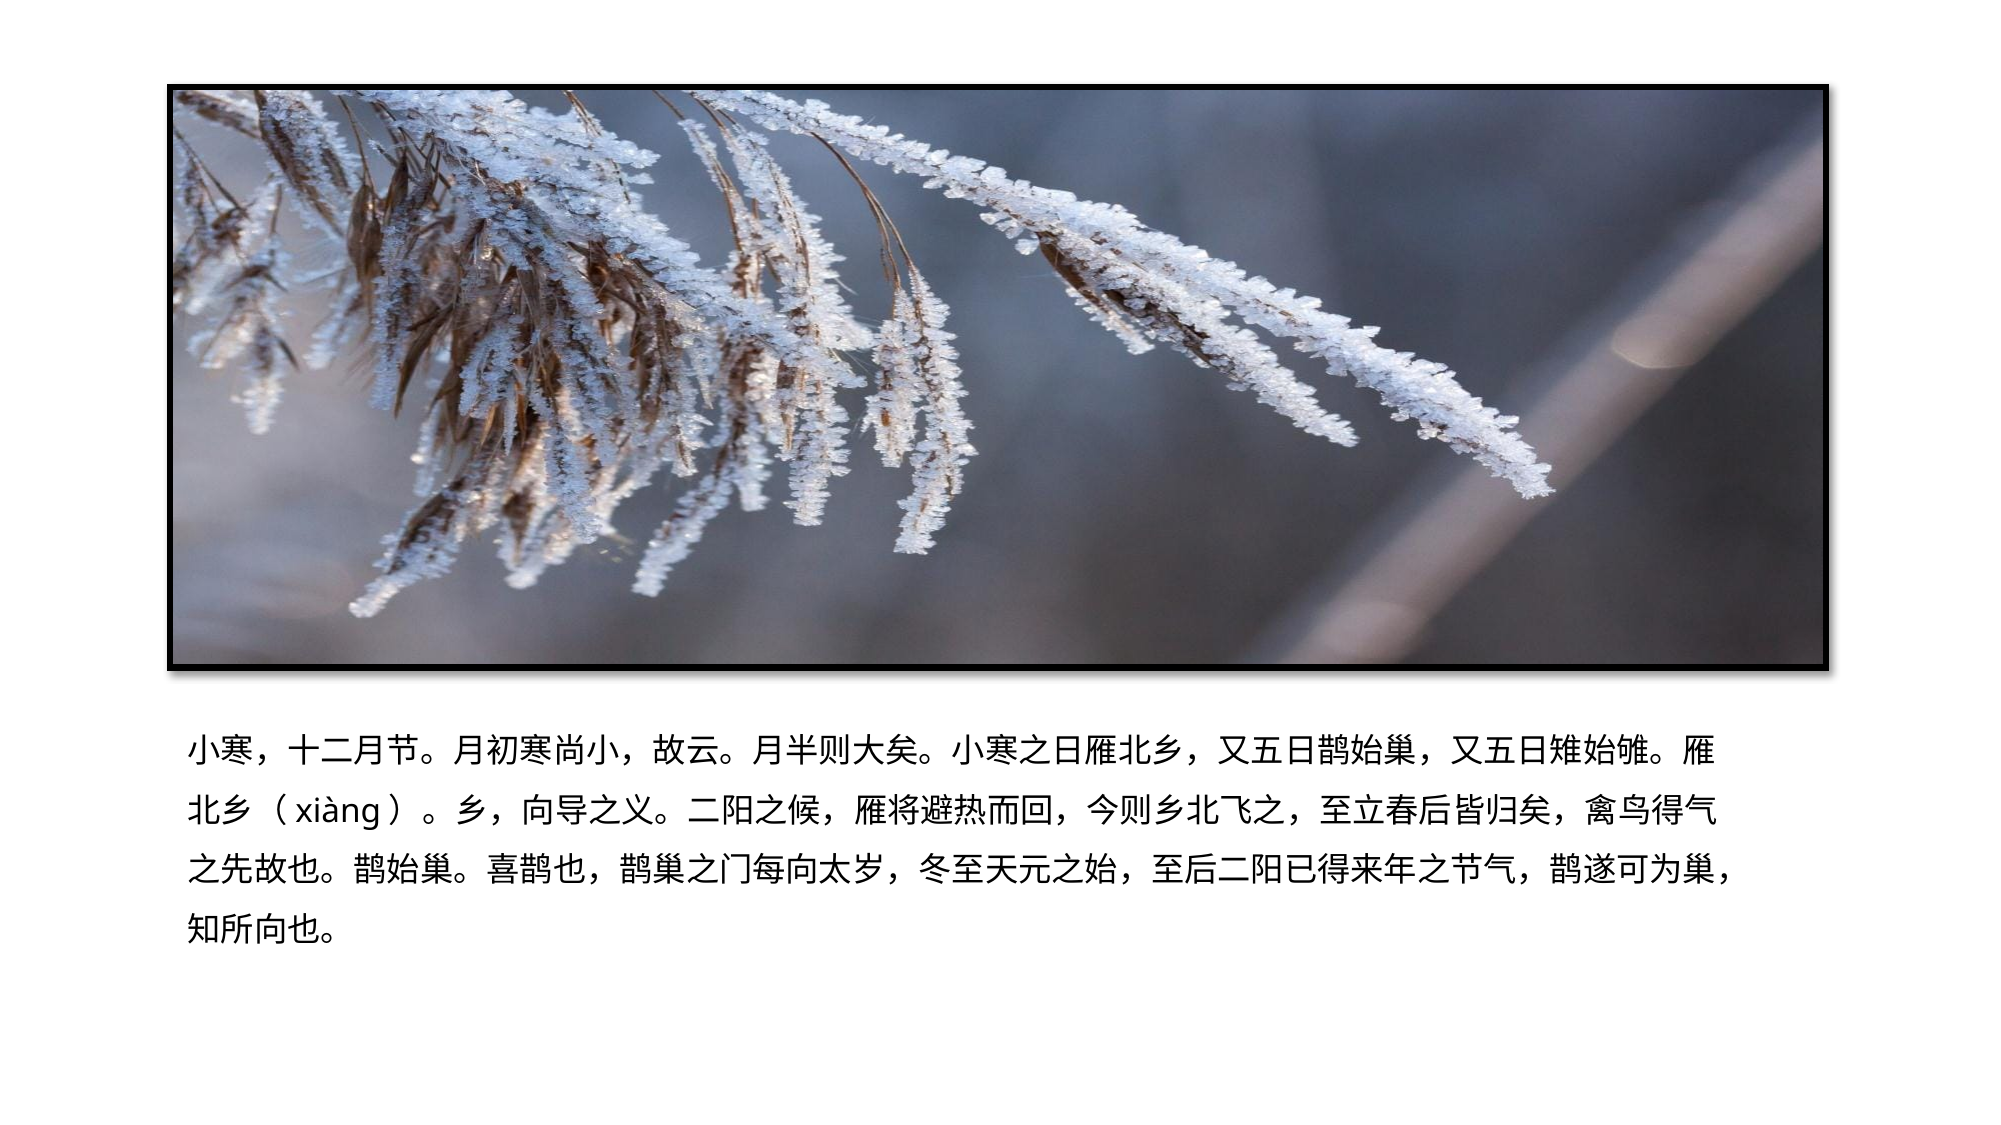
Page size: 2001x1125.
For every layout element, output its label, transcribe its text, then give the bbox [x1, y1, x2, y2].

text_box 小寒，十二月节。月初寒尚小，故云。月半则大矣。小寒之日雁北乡，又五日鹊始巢，又五日雉始雊。雁北乡（xiàng）。乡，向导之义。二阳之候，雁将避热而回，今则乡北飞之，至立春后皆归矣，禽鸟得气之先故也。鹊始巢。喜鹊也，鹊巢之门每向太岁，冬至天元之始，至后二阳已得来年之节气，鹊遂可为巢，知所向也。 [172, 701, 1739, 956]
picture [172, 90, 1823, 665]
